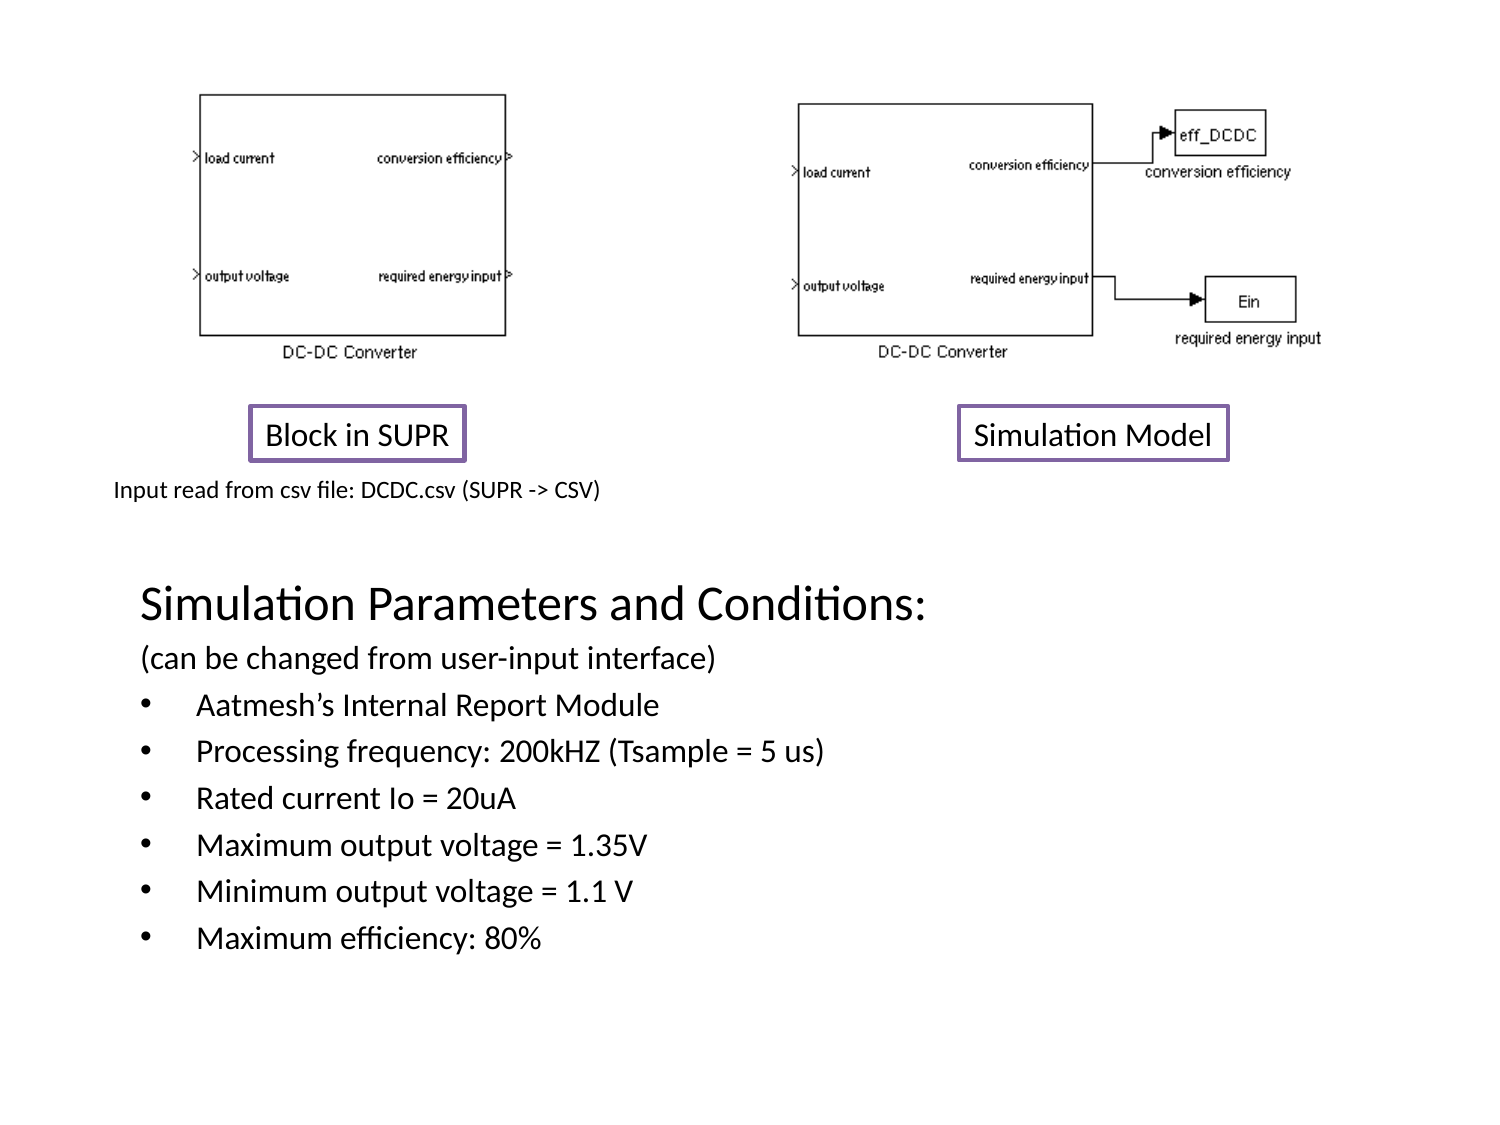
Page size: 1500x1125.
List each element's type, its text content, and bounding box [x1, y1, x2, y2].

text_box Block in SUPR [248, 404, 467, 463]
text_box Simulation Model [957, 404, 1230, 462]
text_box Simulation Parameters and Conditions: (can be changed from user-input interface) Aatmesh’s Internal Report Module Processing frequency: 200kHZ (Tsample = 5 us) Rated current Io = 20uA Maximum output voltage = 1.35V Minimum output voltage = 1.1 V Maximum efficiency: 80% [125, 562, 1450, 1113]
text_box Input read from csv file: DCDC.csv (SUPR -> CSV) [98, 466, 617, 512]
picture [762, 49, 1336, 378]
picture [162, 74, 534, 379]
